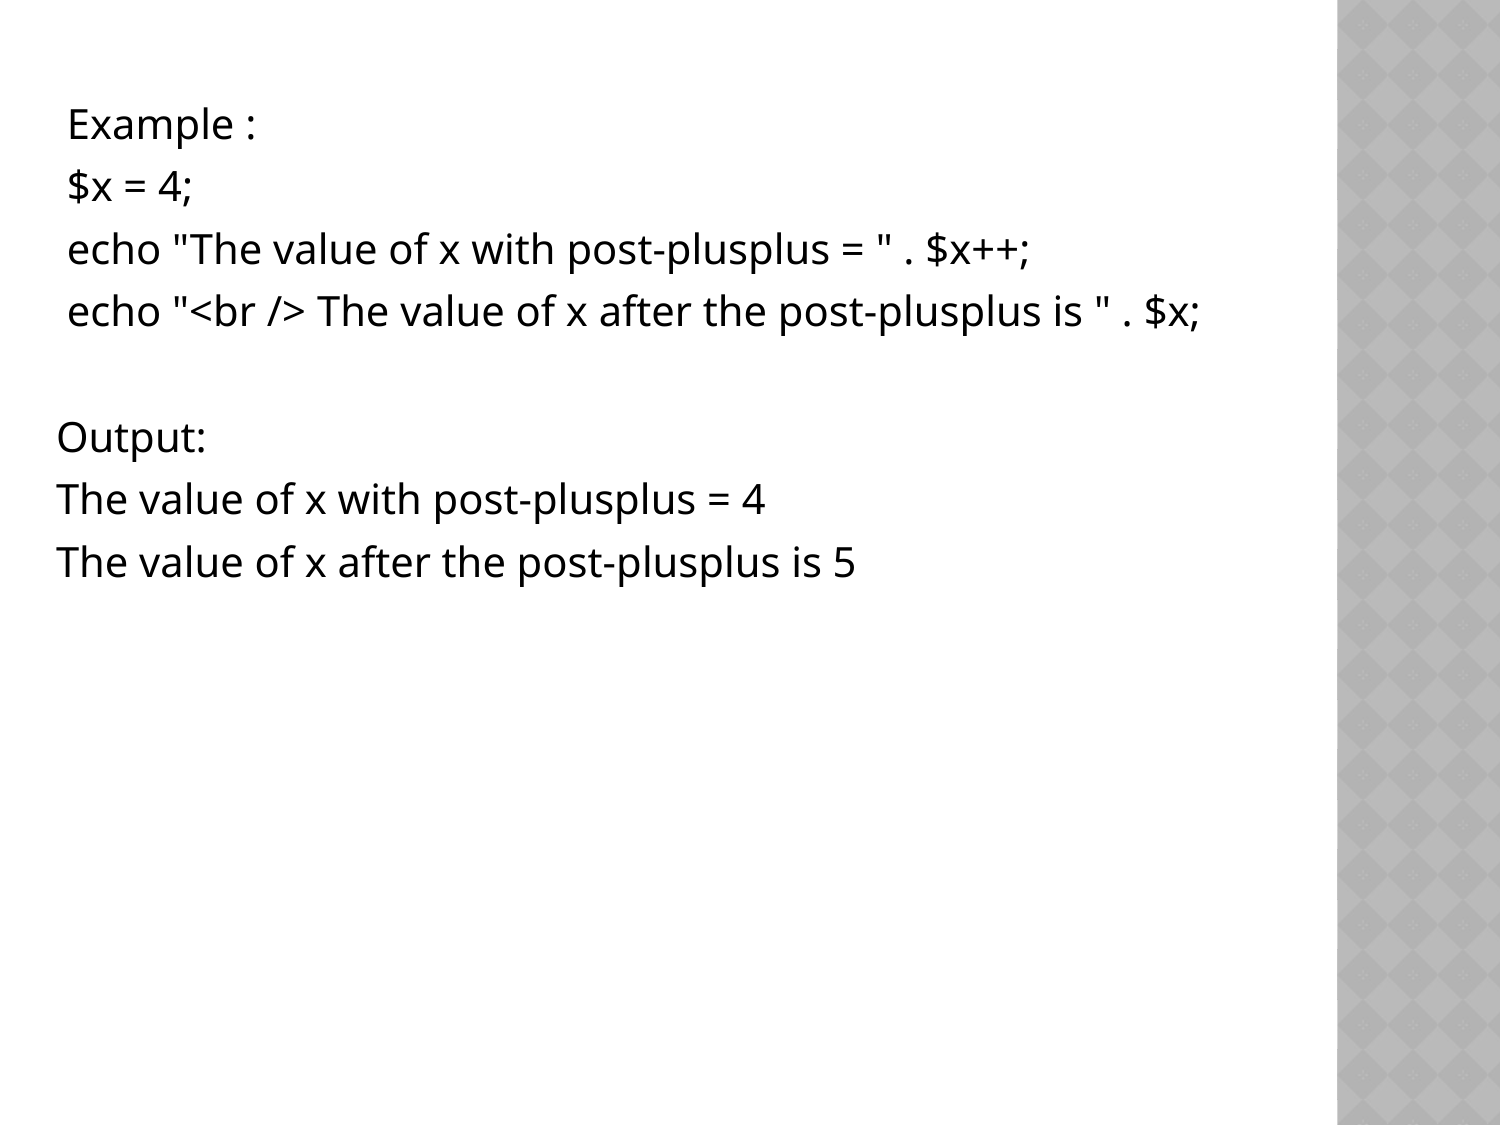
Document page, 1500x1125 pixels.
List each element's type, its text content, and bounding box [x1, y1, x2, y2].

list Example : $x = 4; echo "The value of x with post-plusplus = " . $x++; echo "<br /> The value of x after the post-plusplus is " . $x; Output: The value of x with post-plusplus = 4 The value of x after the post-plusplus is 5 [41, 90, 1377, 1059]
